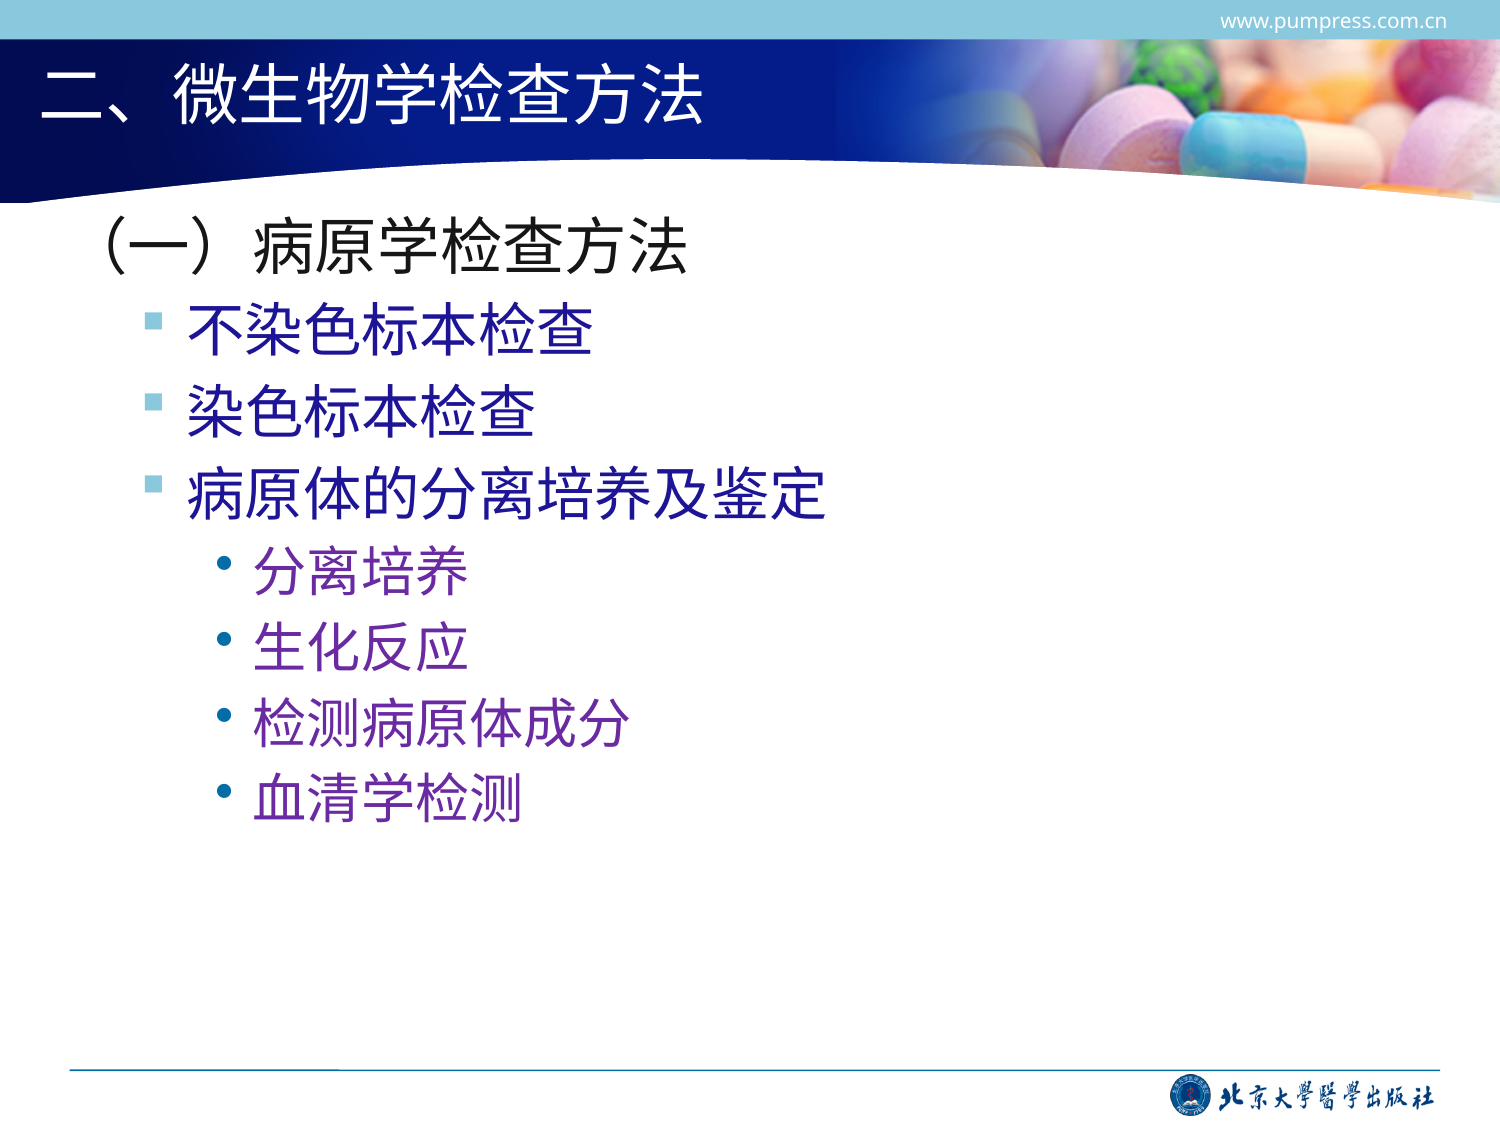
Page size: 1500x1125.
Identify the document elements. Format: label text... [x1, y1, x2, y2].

picture [1170, 1074, 1436, 1118]
title 二、微生物学检查方法 [23, 46, 1349, 140]
list （一）病原学检查方法 不染色标本检查 染色标本检查 病原体的分离培养及鉴定 分离培养 生化反应 检测病原体成分 血清学检测 [49, 198, 1463, 1026]
slide_number www.pumpress.com.cn [1024, 0, 1463, 38]
picture [0, 40, 1500, 203]
